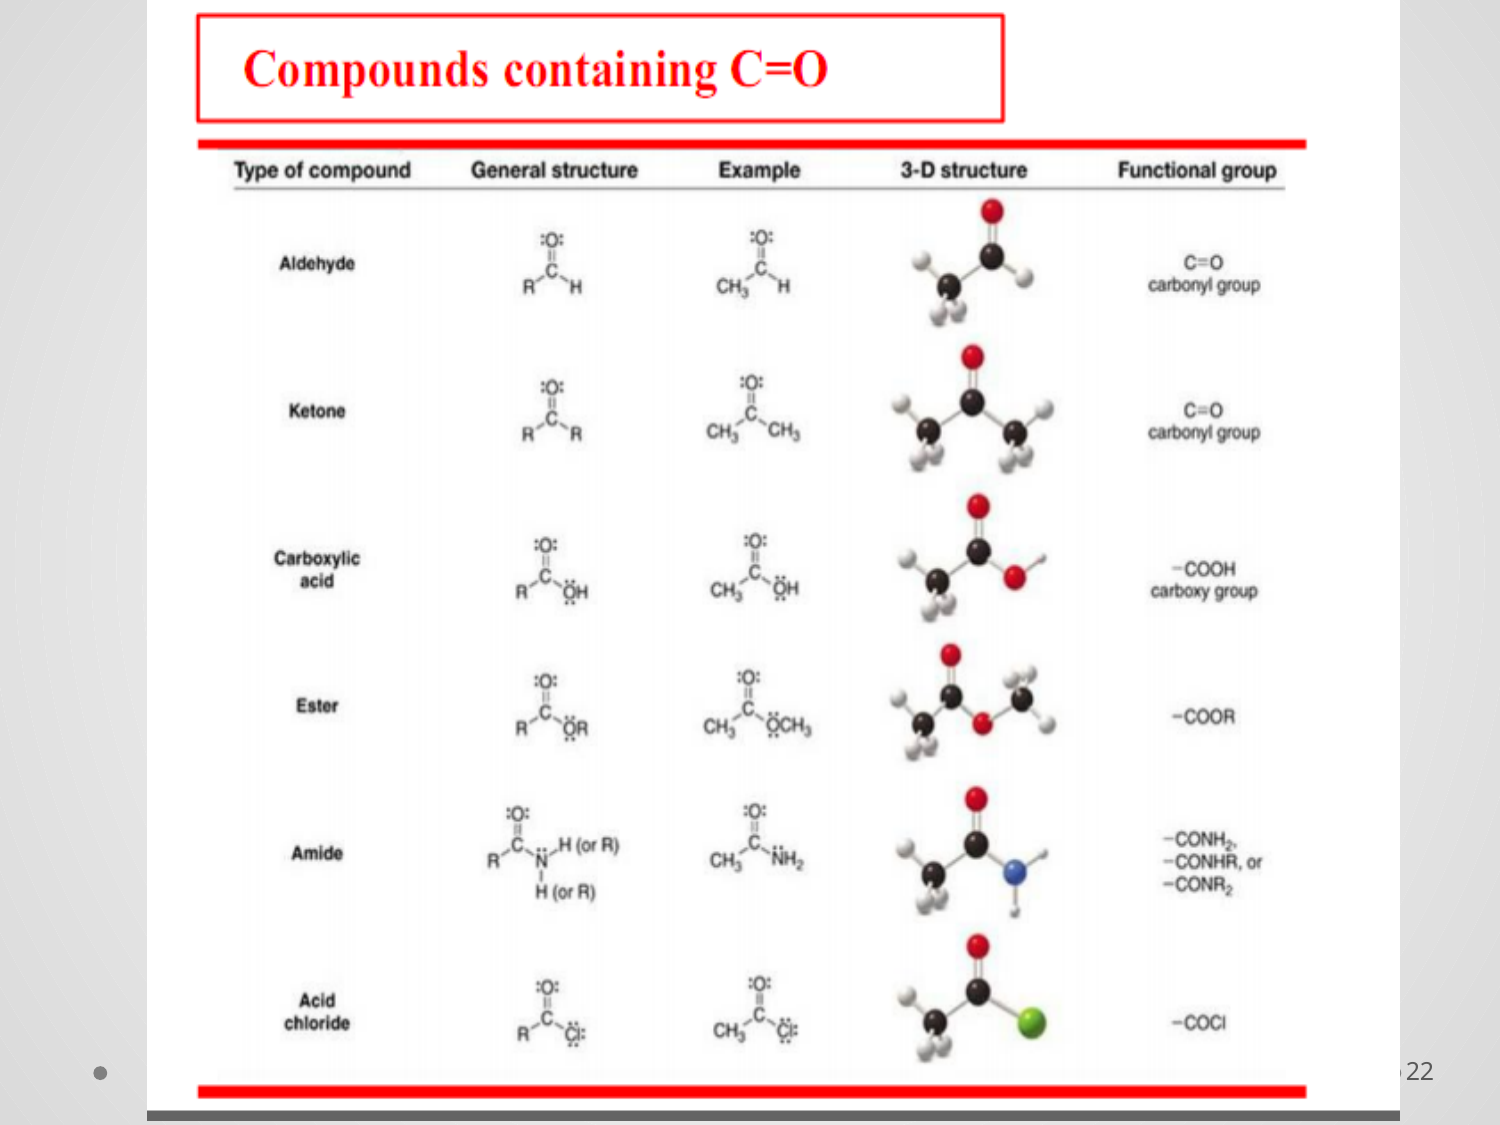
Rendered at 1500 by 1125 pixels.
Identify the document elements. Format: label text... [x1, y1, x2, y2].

picture [147, 0, 1400, 1121]
slide_number 22 [1404, 1042, 1494, 1103]
